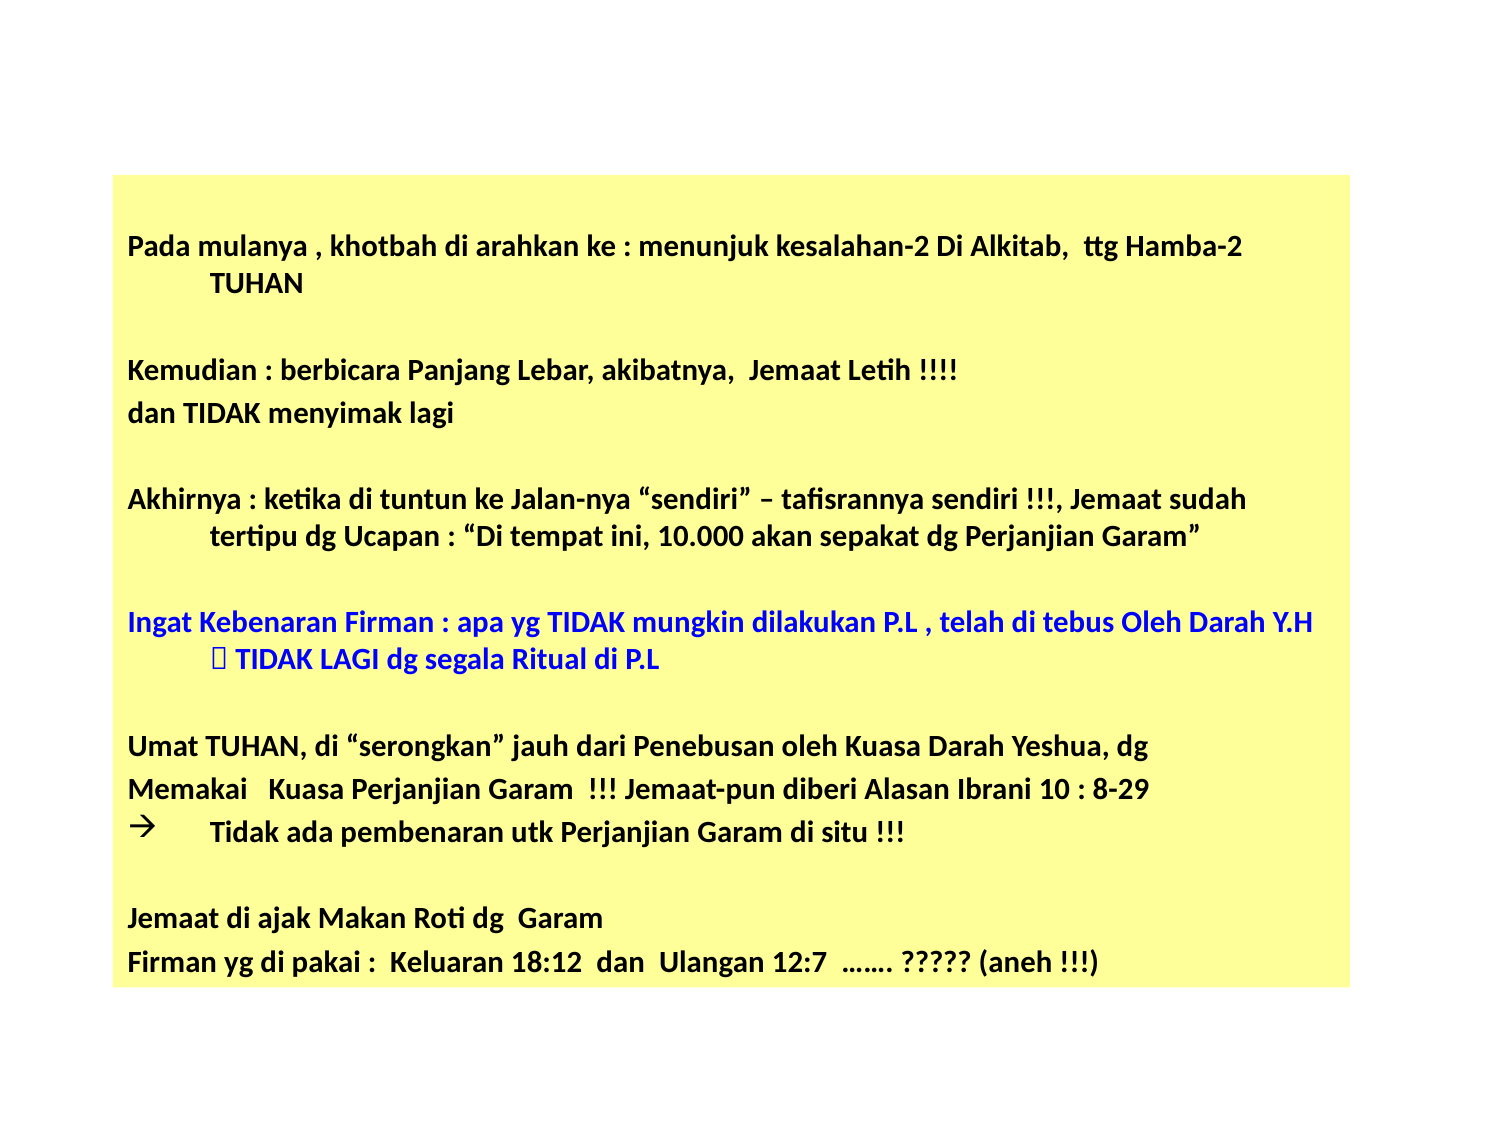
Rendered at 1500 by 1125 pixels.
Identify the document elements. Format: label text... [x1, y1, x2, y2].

list Pada mulanya , khotbah di arahkan ke : menunjuk kesalahan-2 Di Alkitab, ttg Hamba-2 TUHAN Kemudian : berbicara Panjang Lebar, akibatnya, Jemaat Letih !!!! dan TIDAK menyimak lagi Akhirnya : ketika di tuntun ke Jalan-nya “sendiri” – tafisrannya sendiri !!!, Jemaat sudah tertipu dg Ucapan : “Di tempat ini, 10.000 akan sepakat dg Perjanjian Garam” Ingat Kebenaran Firman : apa yg TIDAK mungkin dilakukan P.L , telah di tebus Oleh Darah Y.H  TIDAK LAGI dg segala Ritual di P.L Umat TUHAN, di “serongkan” jauh dari Penebusan oleh Kuasa Darah Yeshua, dg Memakai Kuasa Perjanjian Garam !!! Jemaat-pun diberi Alasan Ibrani 10 : 8-29 Tidak ada pembenaran utk Perjanjian Garam di situ !!! Jemaat di ajak Makan Roti dg Garam Firman yg di pakai : Keluaran 18:12 dan Ulangan 12:7 ……. ????? (aneh !!!) [112, 174, 1350, 988]
